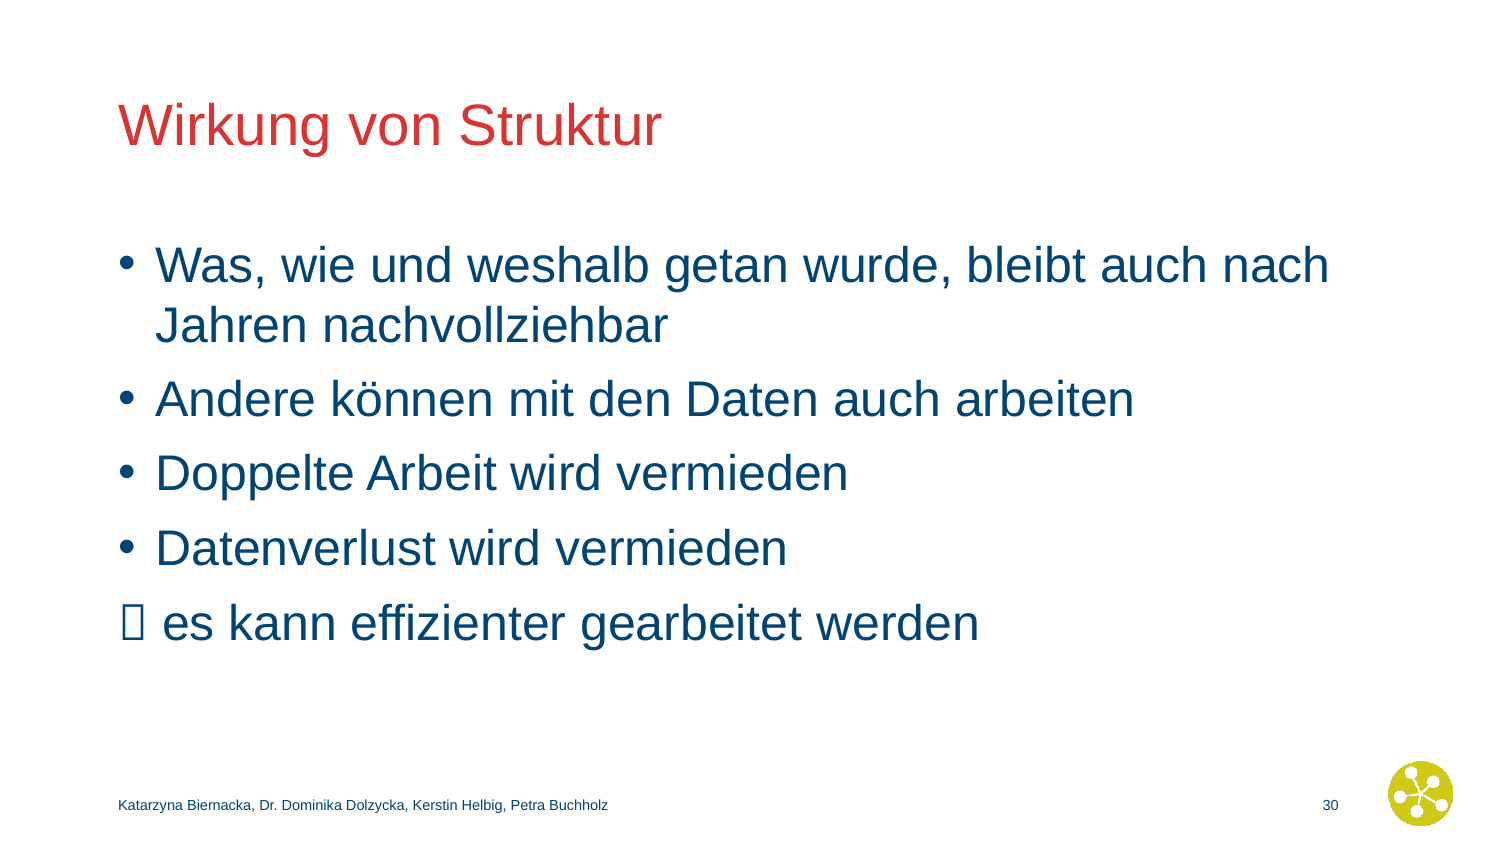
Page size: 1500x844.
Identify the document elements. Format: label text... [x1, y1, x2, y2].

list Was, wie und weshalb getan wurde, bleibt auch nach Jahren nachvollziehbar Andere können mit den Daten auch arbeiten Doppelte Arbeit wird vermieden Datenverlust wird vermieden  es kann effizienter gearbeitet werden [103, 224, 1397, 760]
footer Katarzyna Biernacka, Dr. Dominika Dolzycka, Kerstin Helbig, Petra Buchholz [103, 782, 742, 827]
picture [1388, 761, 1453, 826]
title Wirkung von Struktur [103, 44, 1397, 208]
slide_number 29 [1016, 782, 1354, 827]
